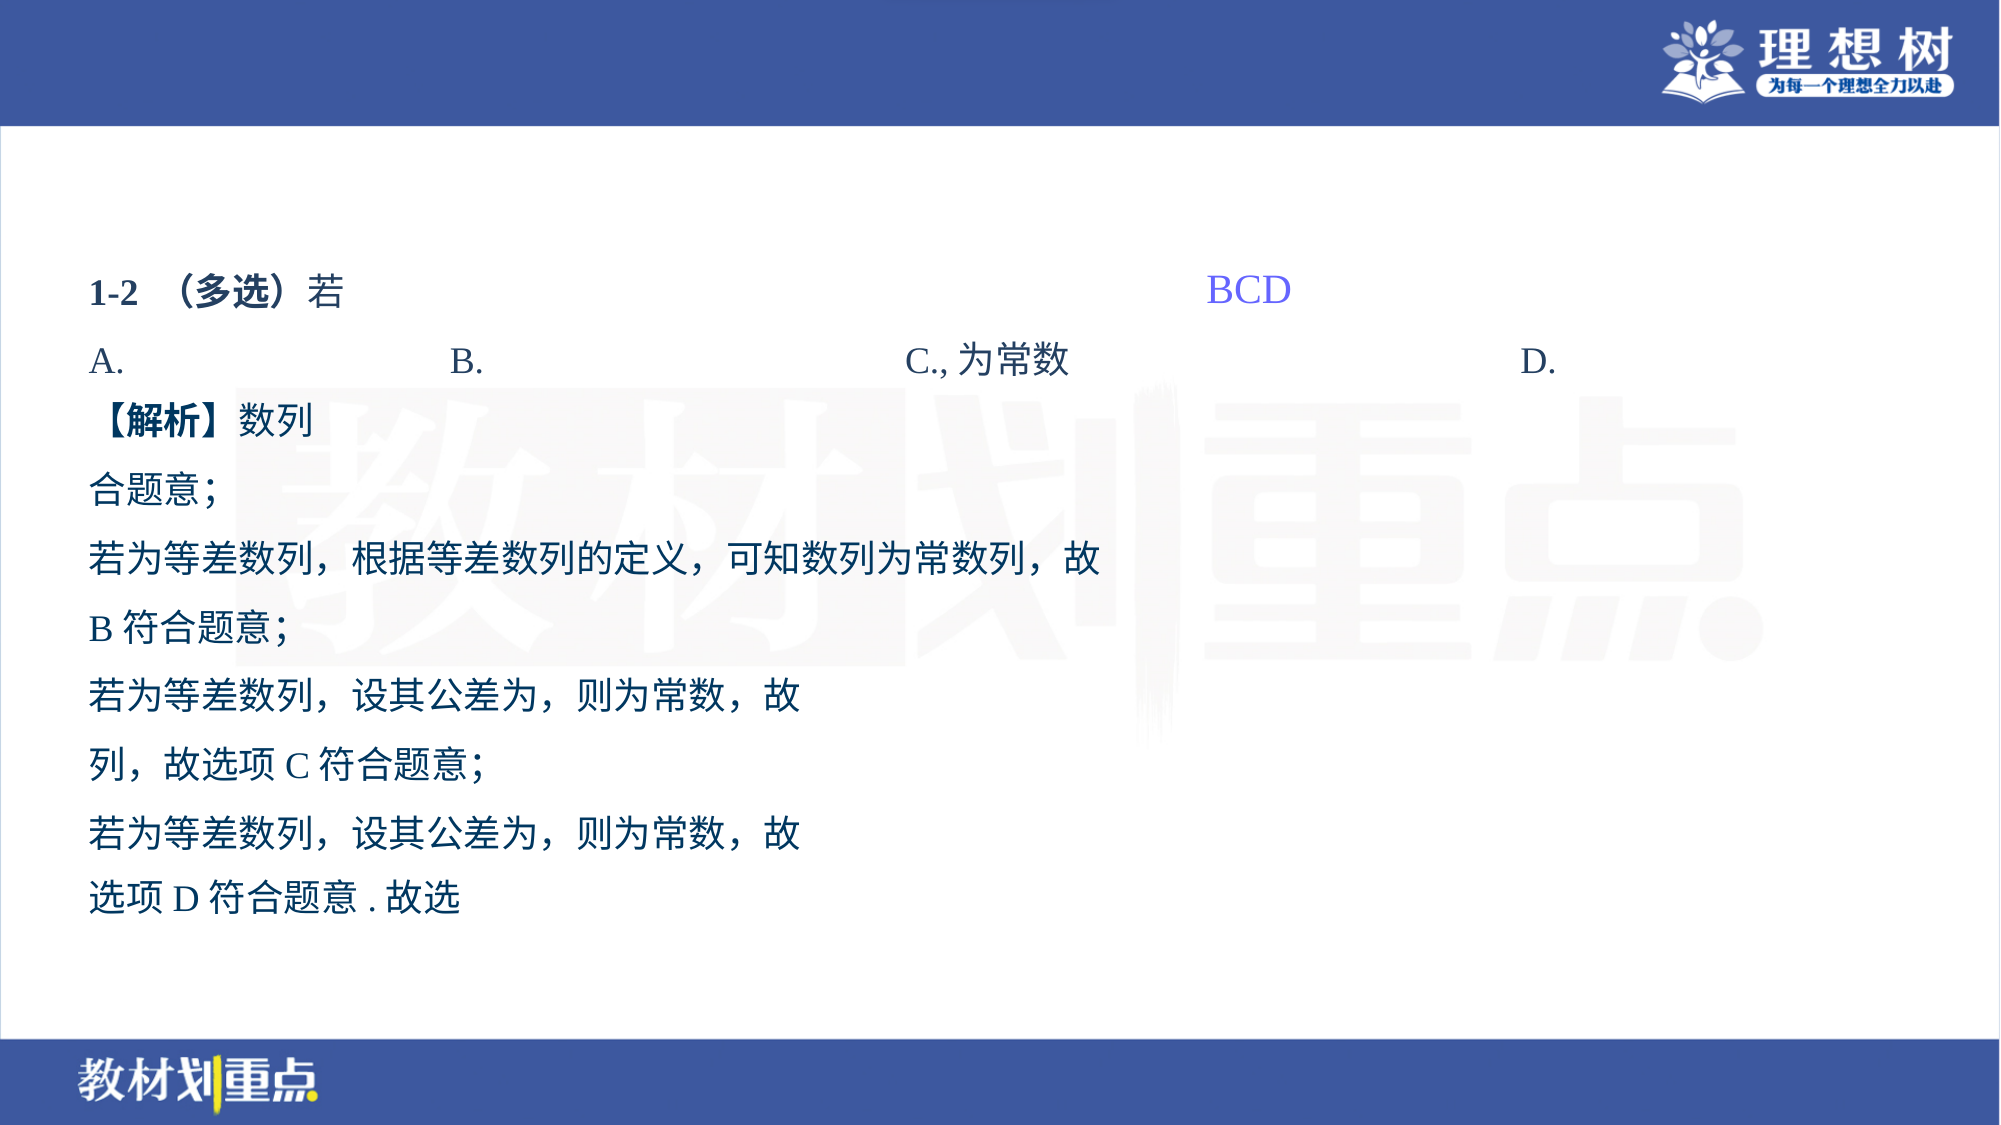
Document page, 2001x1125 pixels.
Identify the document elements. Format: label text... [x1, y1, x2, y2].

text_box BCD [1191, 259, 1308, 310]
picture [0, 0, 2000, 1125]
